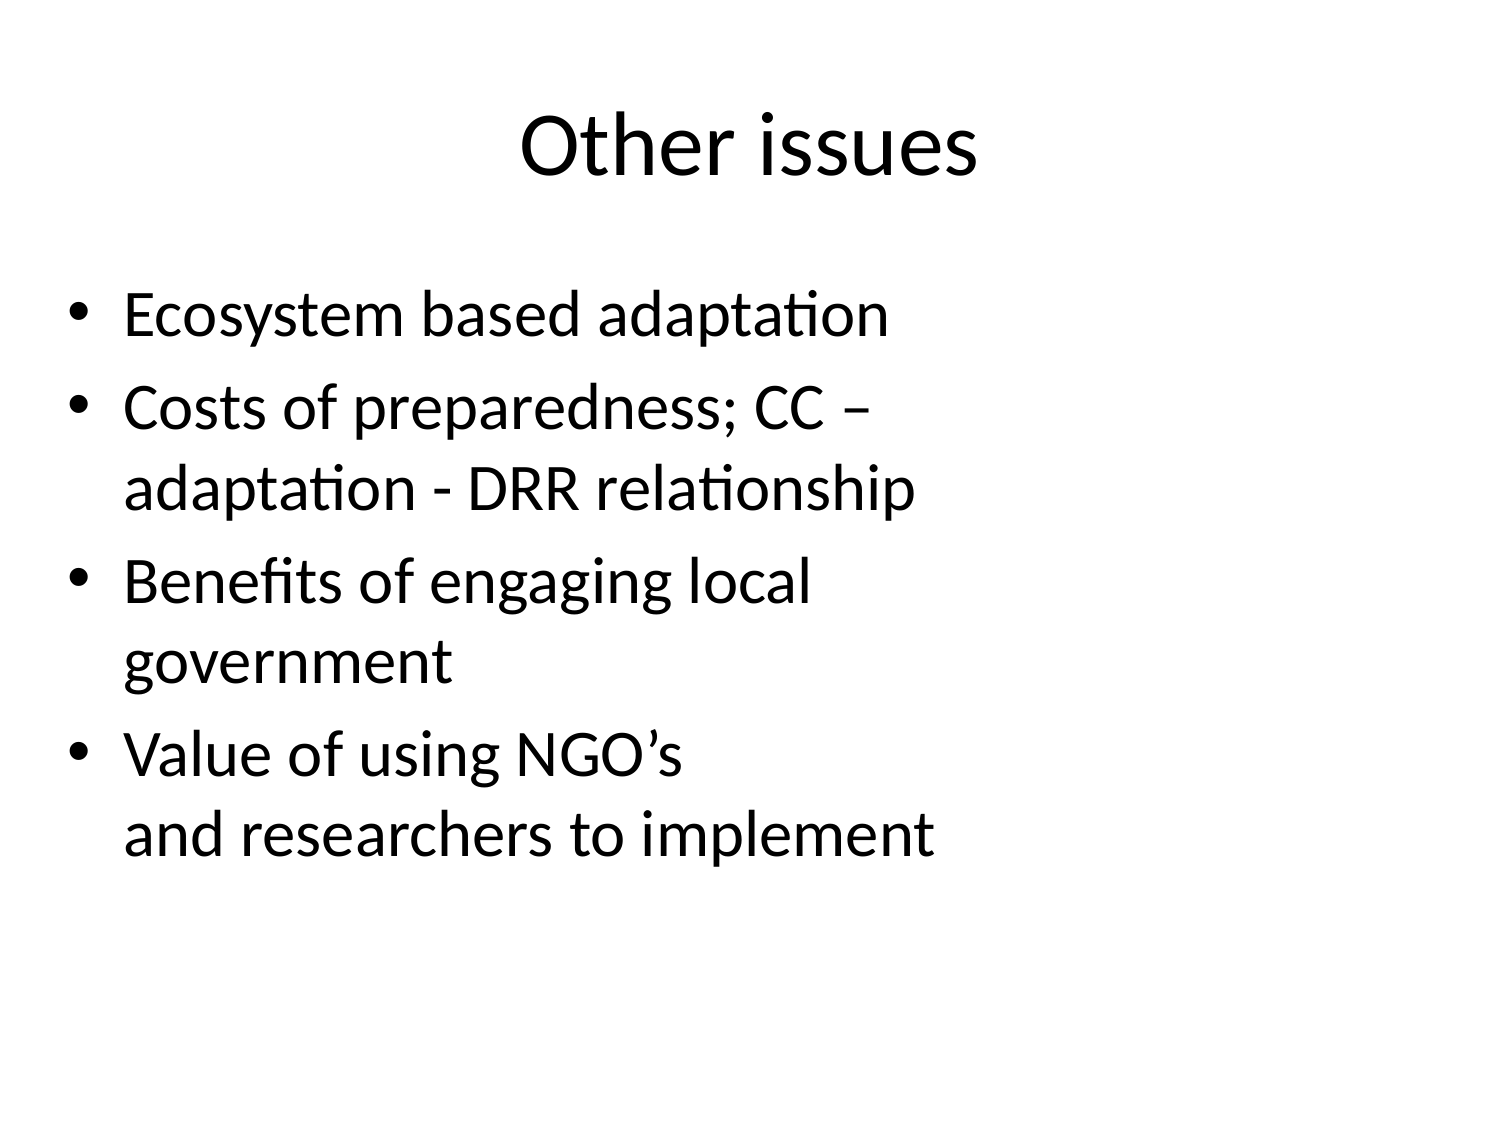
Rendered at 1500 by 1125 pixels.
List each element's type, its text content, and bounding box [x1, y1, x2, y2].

title Other issues [75, 45, 1425, 233]
list Ecosystem based adaptation Costs of preparedness; CC – adaptation - DRR relationship Benefits of engaging local government Value of using NGO’s and researchers to implement [52, 262, 1114, 1005]
